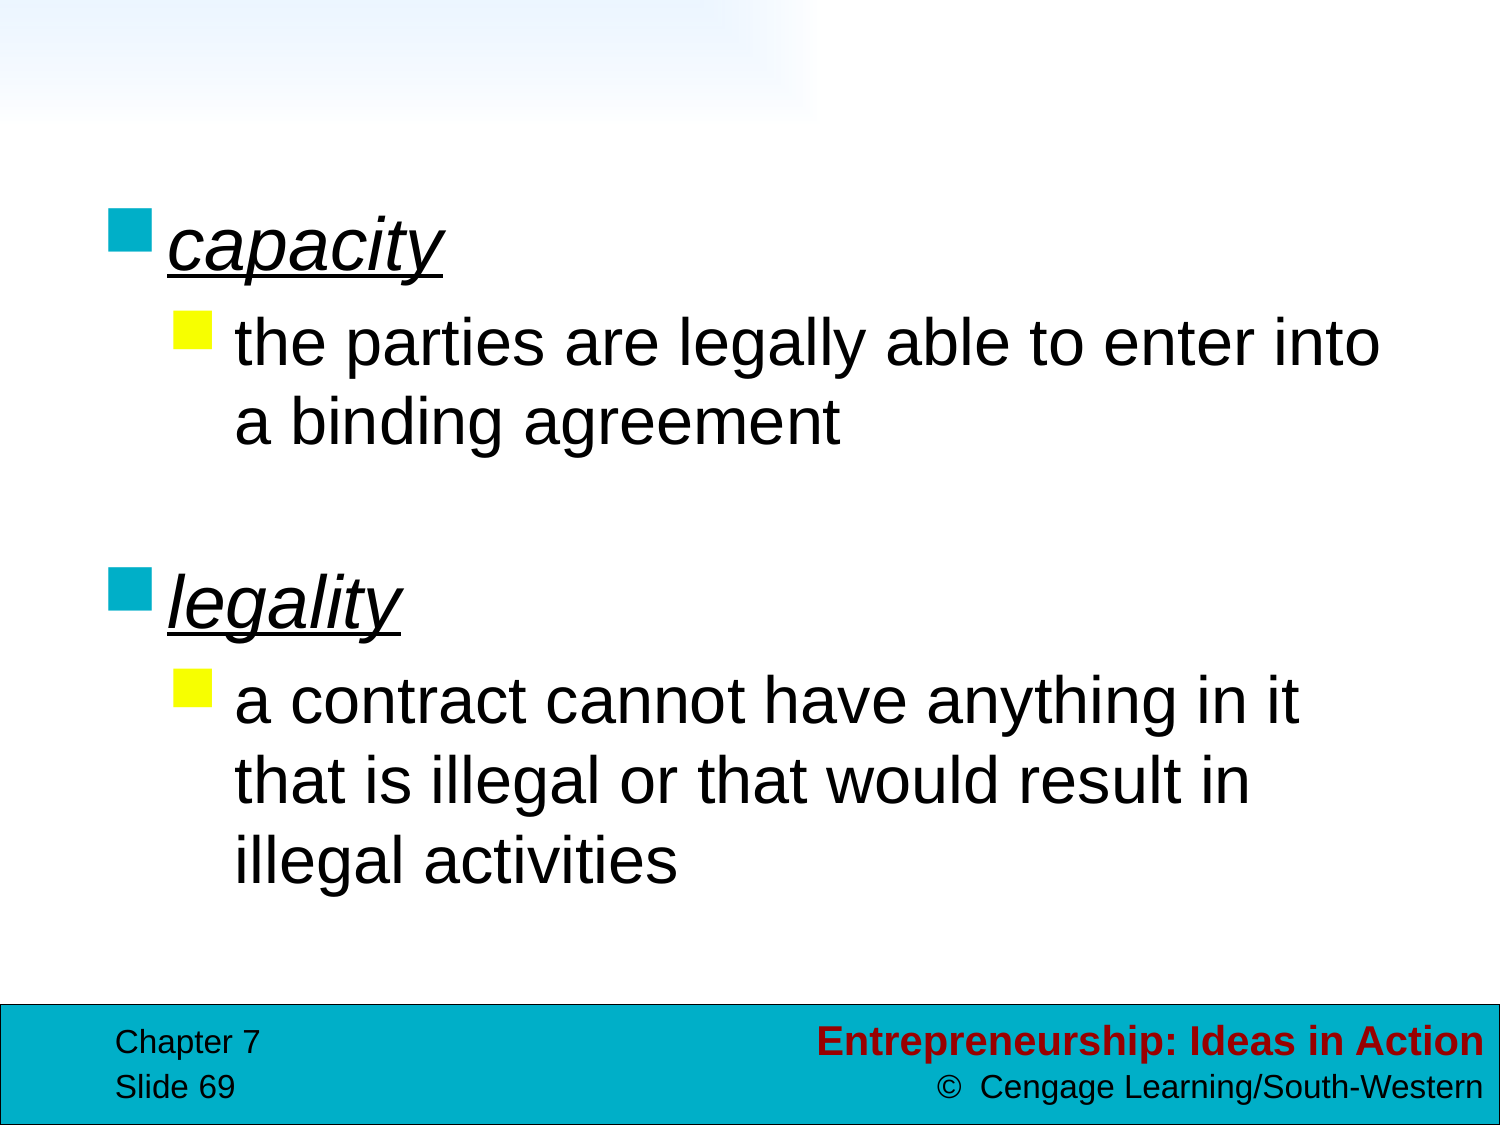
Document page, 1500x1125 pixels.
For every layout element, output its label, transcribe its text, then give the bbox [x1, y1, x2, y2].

footer Chapter 7 [99, 1012, 413, 1037]
text_box [87, 187, 1075, 288]
list capacity the parties are legally able to enter into a binding agreement legality a contract cannot have anything in it that is illegal or that would result in illegal activities [87, 187, 1426, 976]
slide_number Slide 69 [99, 1037, 413, 1113]
